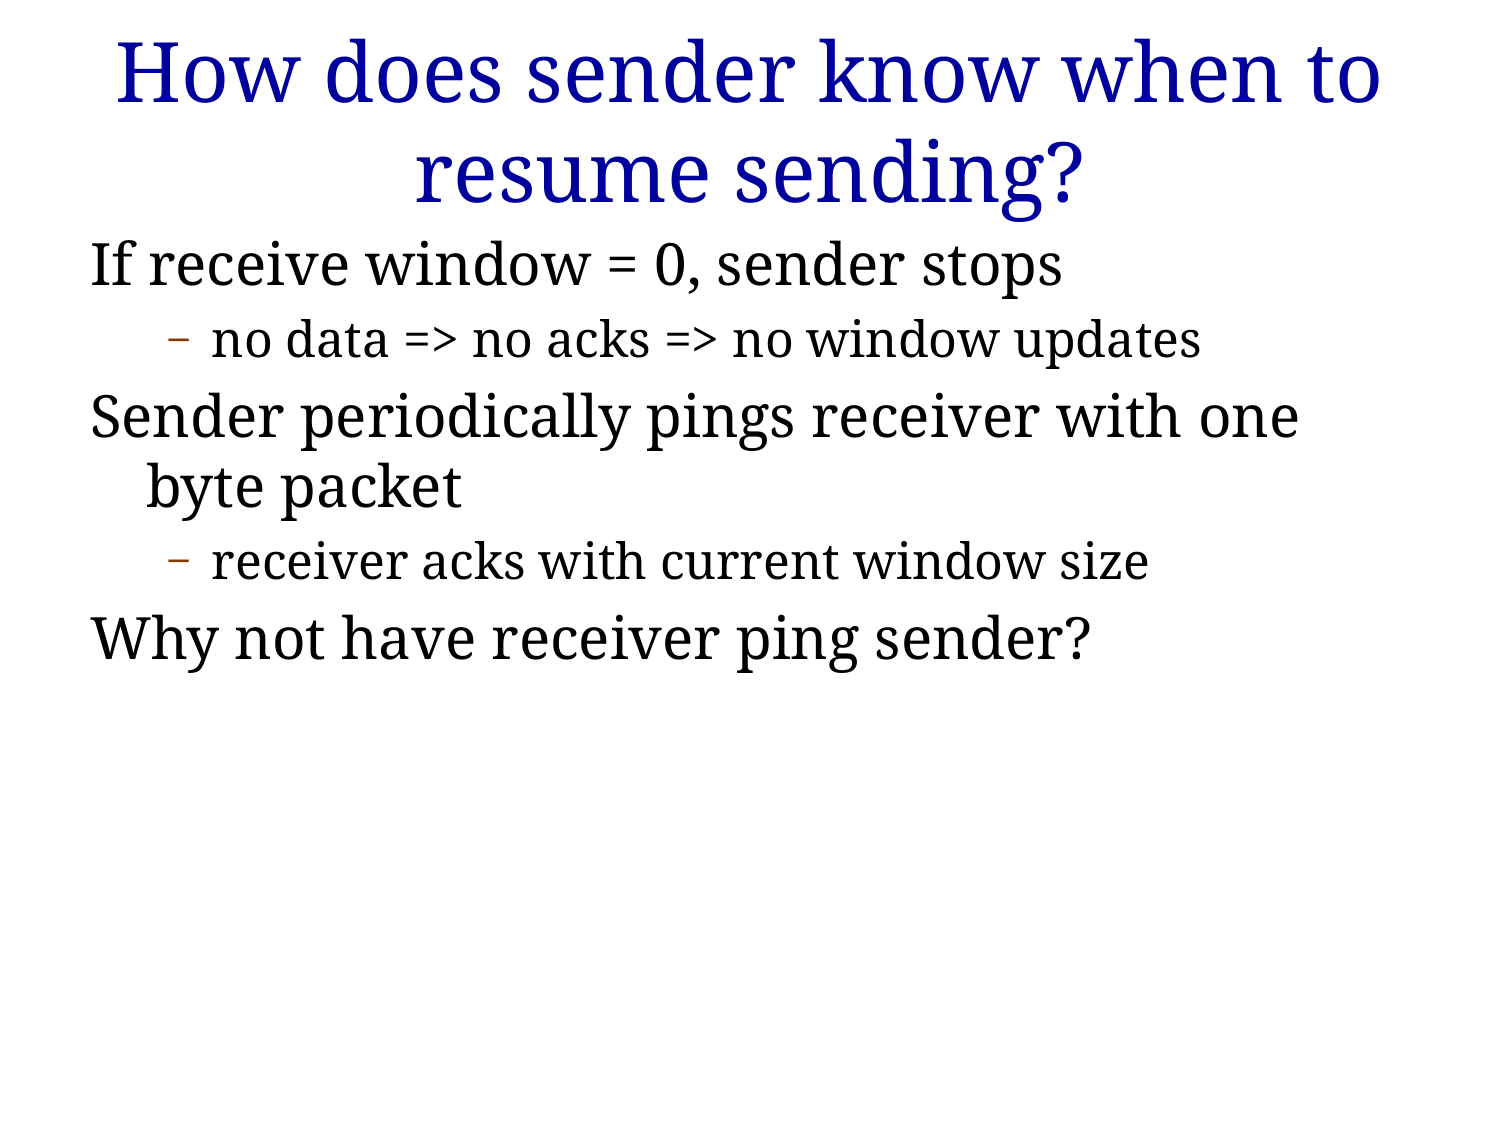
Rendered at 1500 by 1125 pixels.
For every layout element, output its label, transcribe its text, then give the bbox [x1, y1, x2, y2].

title How does sender know when to resume sending? [74, 47, 1426, 191]
list If receive window = 0, sender stops no data => no acks => no window updates Sender periodically pings receiver with one byte packet receiver acks with current window size Why not have receiver ping sender? [74, 219, 1426, 963]
